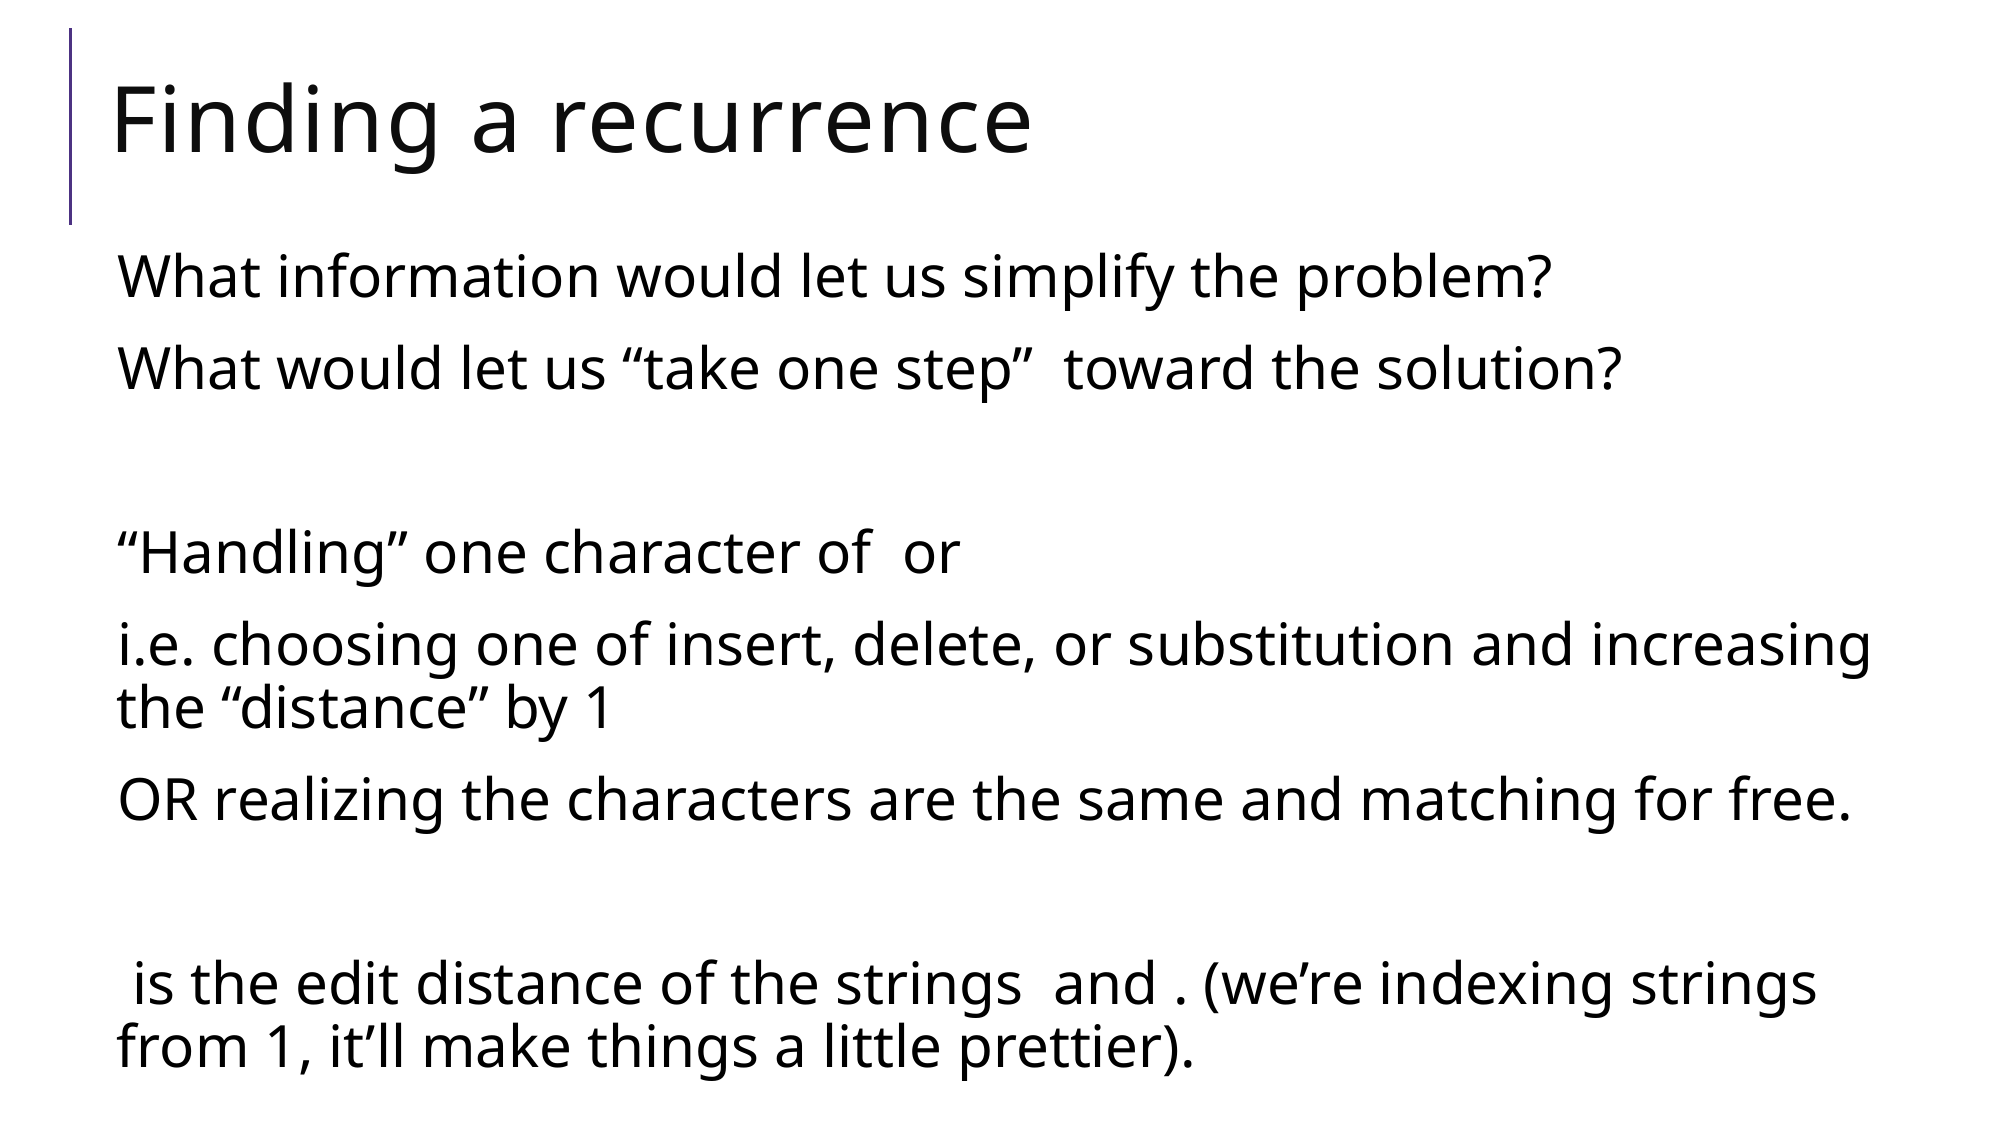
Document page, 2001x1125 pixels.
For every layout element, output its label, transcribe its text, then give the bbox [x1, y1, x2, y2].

title Finding a recurrence [94, 43, 1930, 210]
